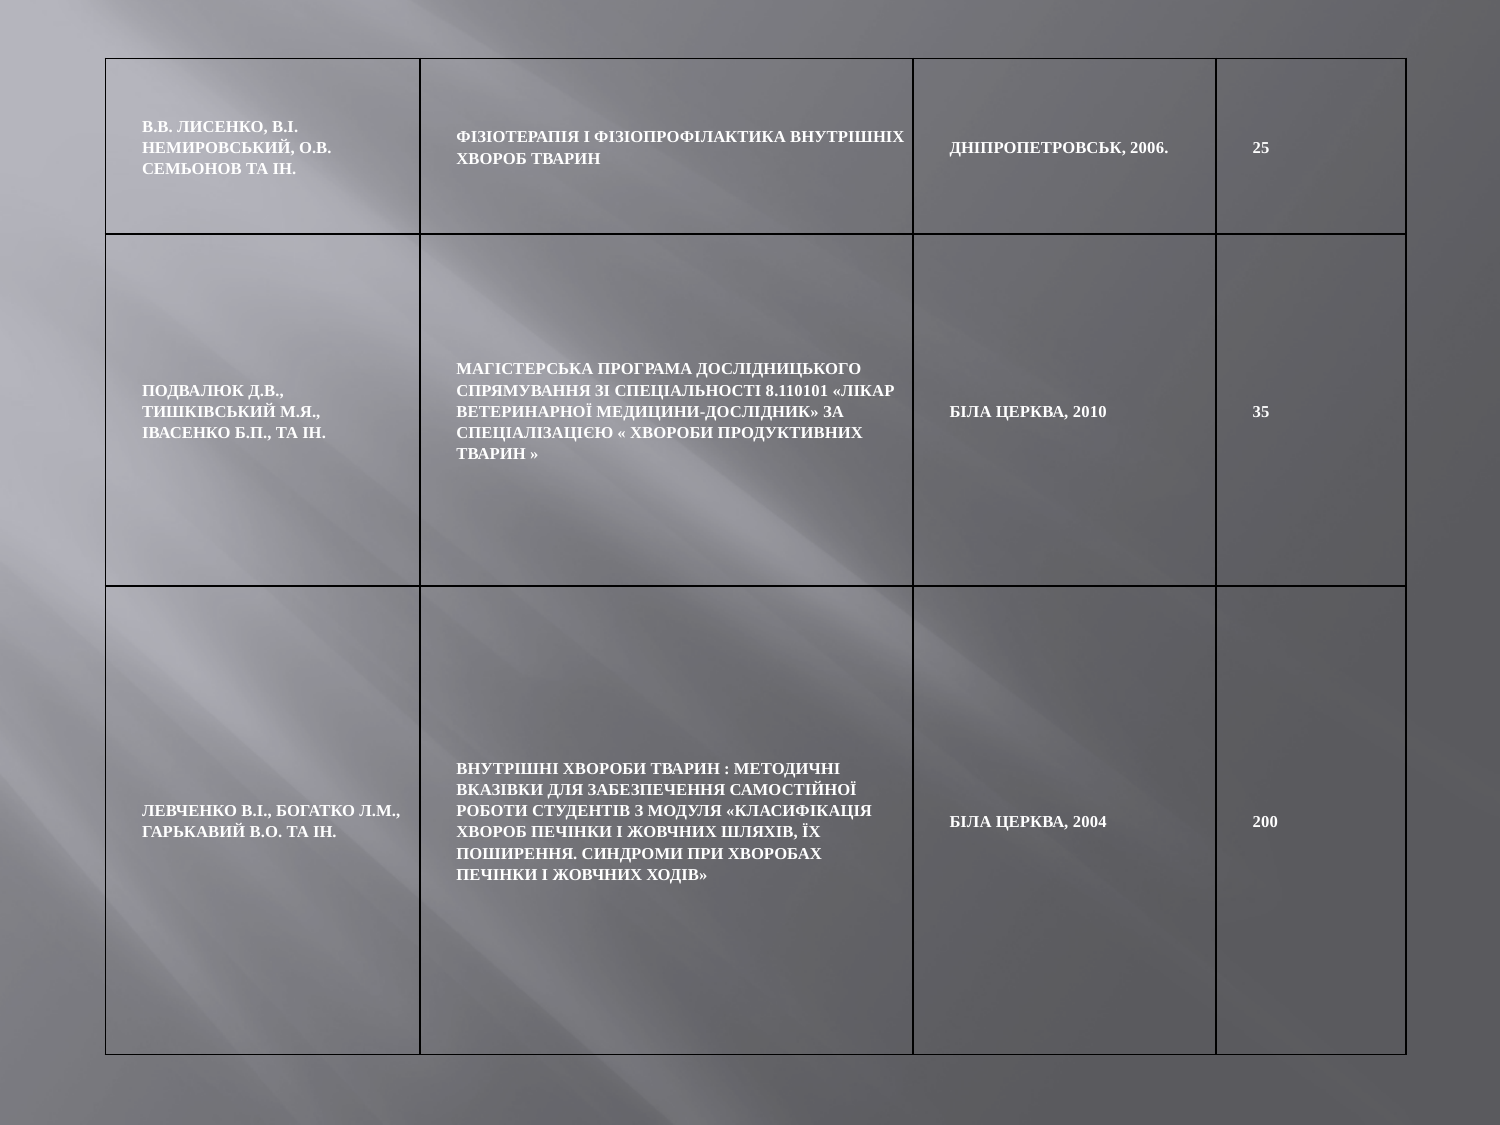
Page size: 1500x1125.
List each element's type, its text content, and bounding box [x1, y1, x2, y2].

table_header 25 [1217, 59, 1405, 233]
table_header В.В. Лисенко, В.І. Немировський, О.В. Семьонов та ін. [106, 59, 419, 233]
table_cell Біла Церква, 2010 [914, 235, 1215, 585]
table_cell Левченко В.І., Богатко Л.М., Гарькавий В.О. та ін. [106, 587, 419, 1054]
table_cell 200 [1217, 587, 1405, 1054]
table_header Фізіотерапія і фізіопрофілактика внутрішніх хвороб тварин [421, 59, 912, 233]
table_header Дніпропетровськ, 2006. [914, 59, 1215, 233]
table_cell 35 [1217, 235, 1405, 585]
table_cell Внутрішні хвороби тварин : Методичні вказівки для забезпечення самостійної роботи студентів з модуля «Класифікація хвороб печінки і жовчних шляхів, їх поширення. синдроми при хворобах печінки і жовчних ходів» [421, 587, 912, 1054]
table_cell Подвалюк Д.В., Тишківський М.Я., Івасенко Б.П., та Ін. [106, 235, 419, 585]
table_cell Магістерська програма дослідницького спрямування зі спеціальності 8.110101 «Лікар ветеринарної медицини-дослідник» за спеціалізацією « Хвороби продуктивних тварин » [421, 235, 912, 585]
table_cell Біла Церква, 2004 [914, 587, 1215, 1054]
